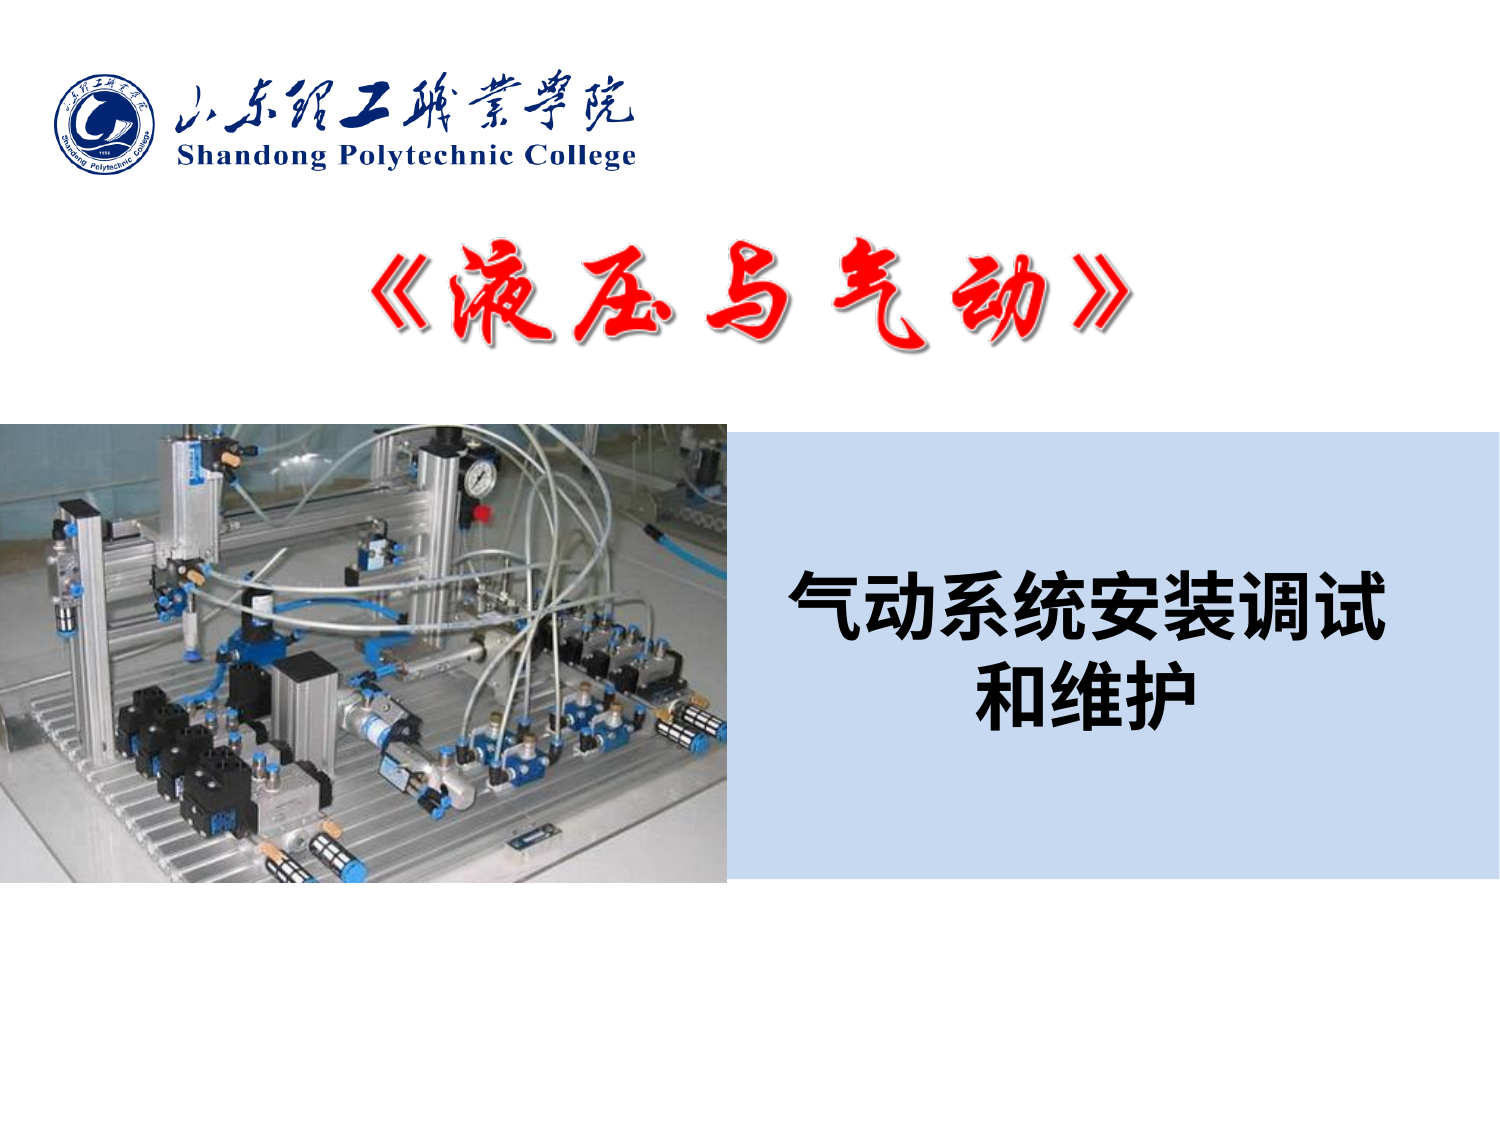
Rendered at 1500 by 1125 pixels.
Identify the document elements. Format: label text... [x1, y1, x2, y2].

picture [0, 424, 727, 884]
picture [311, 219, 1189, 388]
picture [54, 69, 635, 175]
text_box 气动系统安装调试 和维护 [732, 551, 1500, 747]
